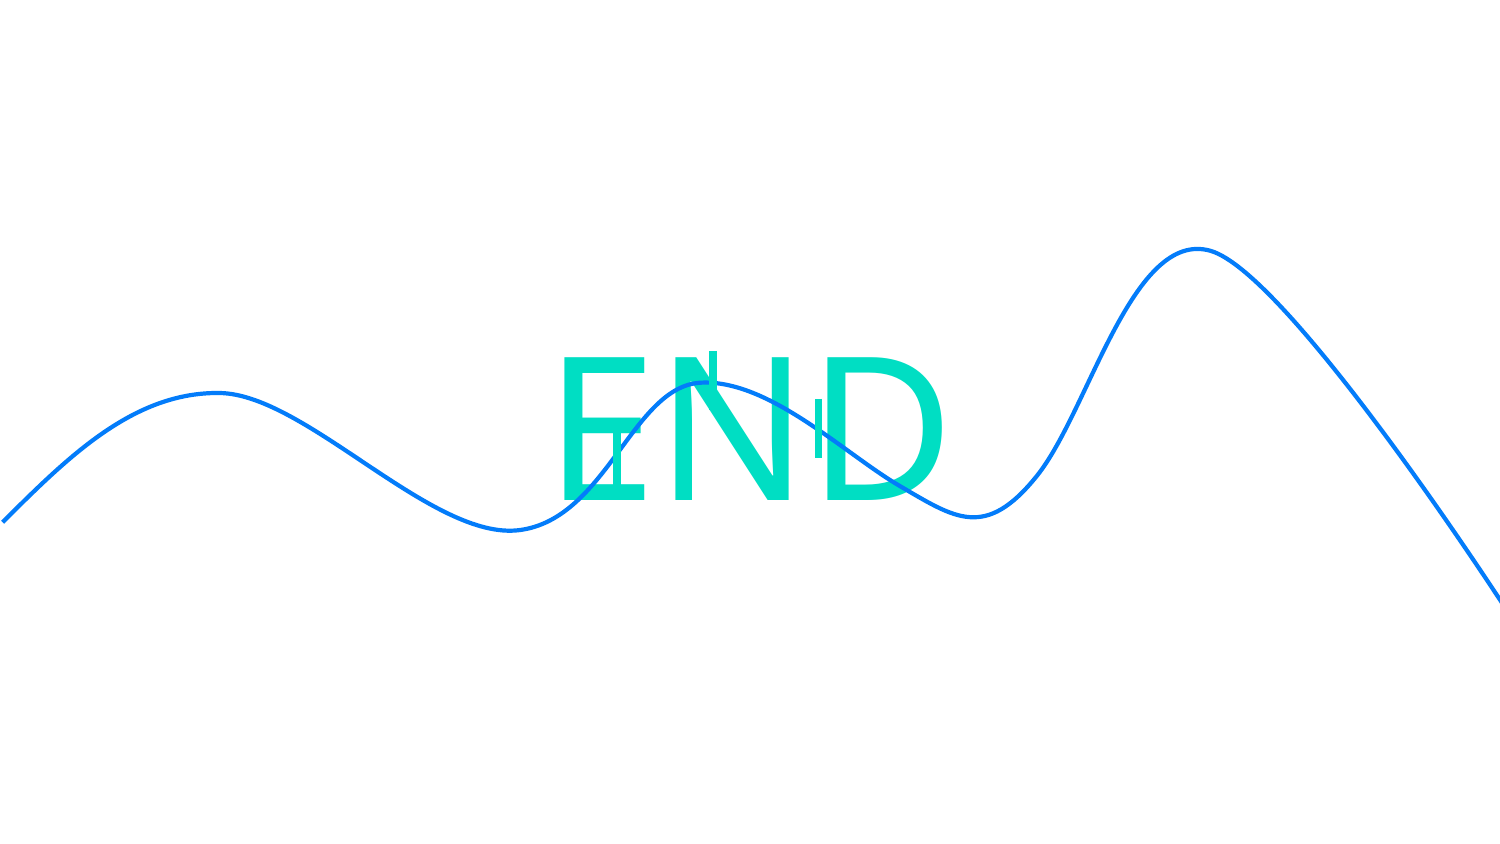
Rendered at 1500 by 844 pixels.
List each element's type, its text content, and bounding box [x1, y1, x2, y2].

text_box [1, 246, 1500, 608]
text_box END [436, 293, 1063, 528]
